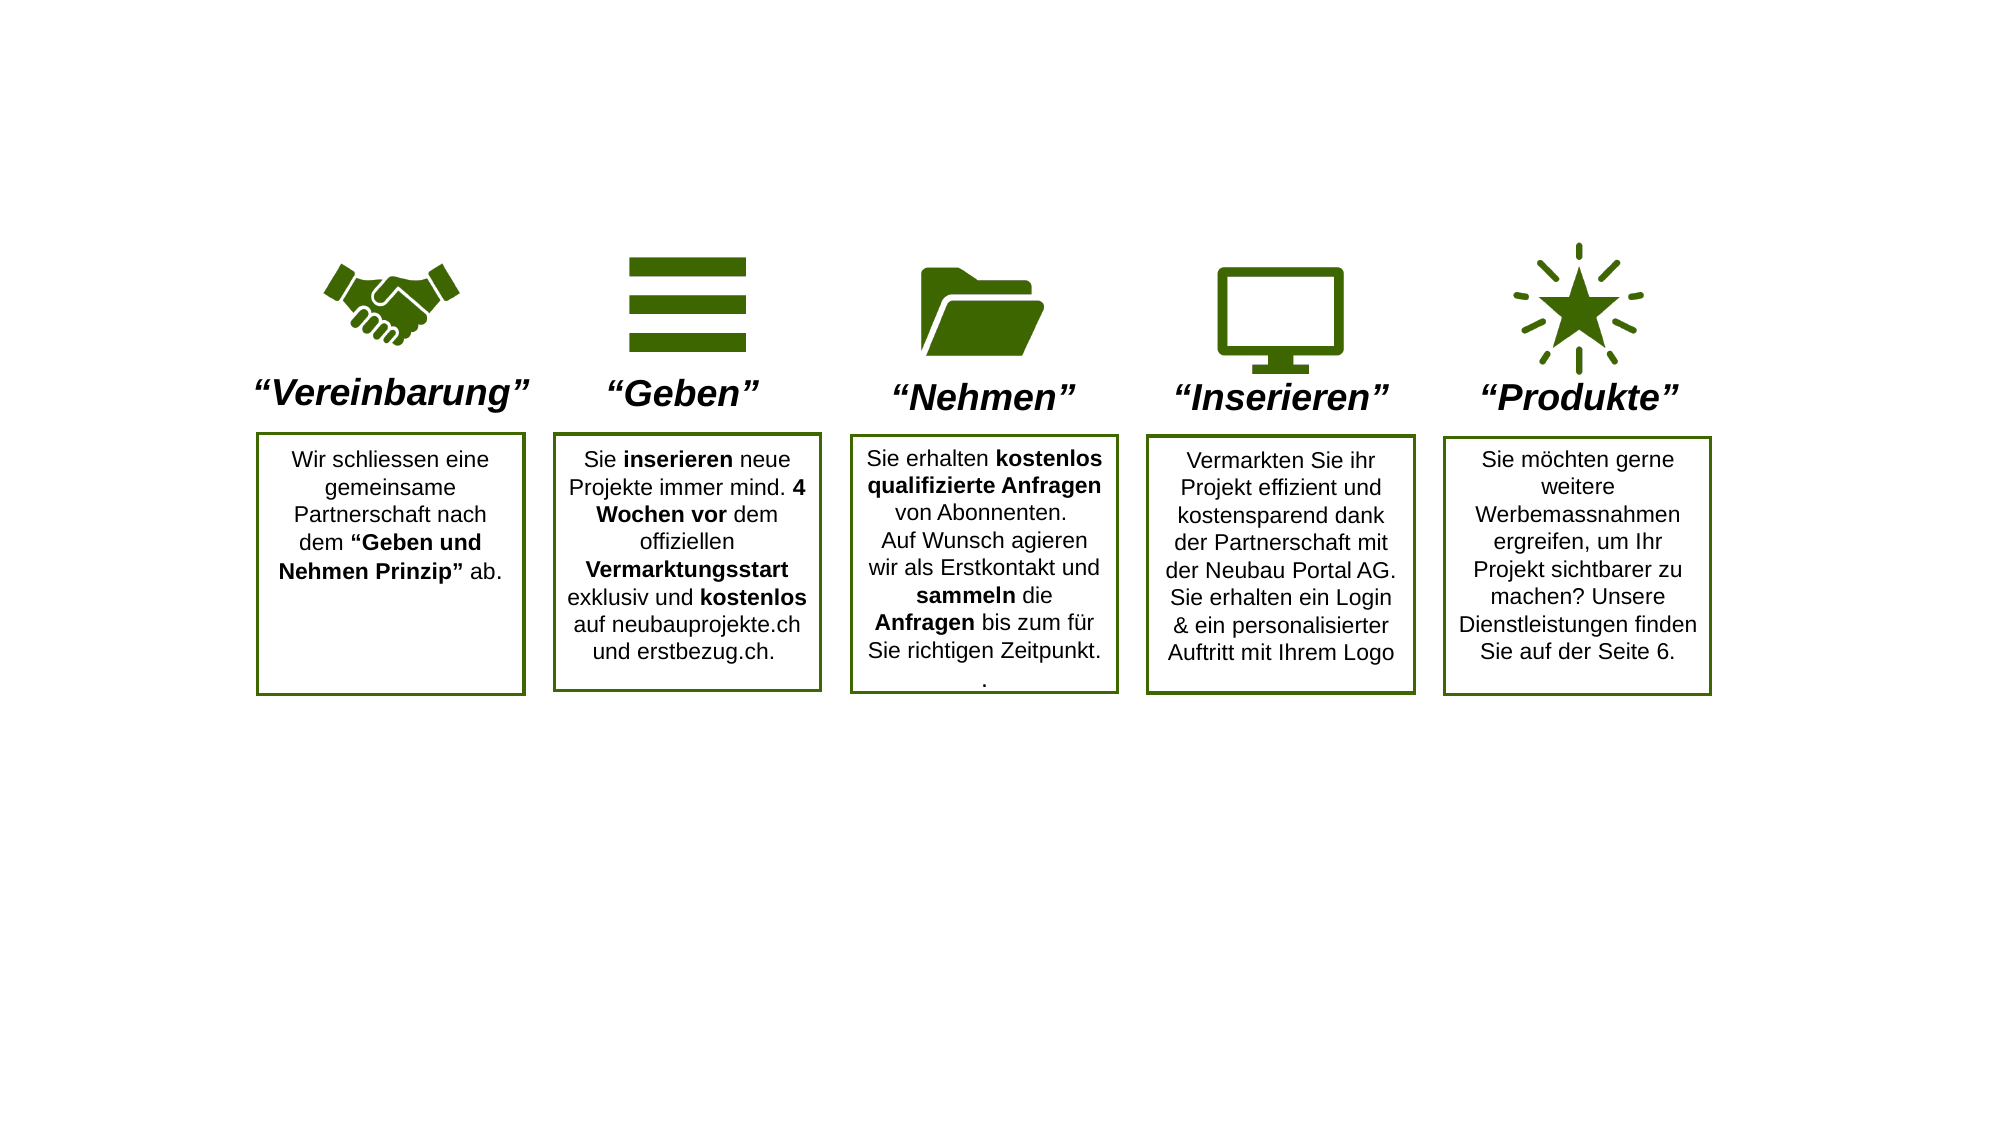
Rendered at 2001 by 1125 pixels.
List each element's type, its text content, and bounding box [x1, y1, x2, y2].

picture [1503, 232, 1655, 384]
text_box “Inserieren” [1155, 365, 1390, 425]
text_box Sie erhalten kostenlos qualifizierte Anfragen von Abonnenten. Auf Wunsch agieren wir als Erstkontakt und sammeln die Anfragen bis zum für Sie richtigen Zeitpunkt. . [851, 435, 1118, 746]
text_box “Geben” [589, 361, 785, 422]
text_box “Nehmen” [856, 365, 1109, 426]
text_box Sie möchten gerne weitere Werbemassnahmen ergreifen, um Ihr Projekt sichtbarer zu machen? Unsere Dienstleistungen finden Sie auf der Seite 6. [1441, 437, 1716, 672]
text_box “Vereinbarung” [236, 360, 546, 421]
picture [316, 228, 468, 380]
text_box Vermarkten Sie ihr Projekt effizient und kostensparend dank der Partnerschaft mit der Neubau Portal AG. Sie erhalten ein Login & ein personalisierter Auftritt mit Ihrem Logo [1148, 438, 1415, 673]
text_box [1146, 434, 1416, 695]
text_box “Produkte” [1390, 365, 1768, 425]
text_box Wir schliessen eine gemeinsame Partnerschaft nach dem “Geben und Nehmen Prinzip” ab. [257, 437, 524, 637]
picture [611, 228, 763, 380]
picture [907, 235, 1059, 387]
picture [1205, 244, 1357, 396]
text_box [553, 432, 822, 437]
text_box [1443, 672, 1712, 696]
text_box [256, 432, 526, 696]
text_box Sie inserieren neue Projekte immer mind. 4 Wochen vor dem offiziellen Vermarktungsstart exklusiv und kostenlos auf neubauprojekte.ch und erstbezug.ch. [552, 437, 823, 712]
